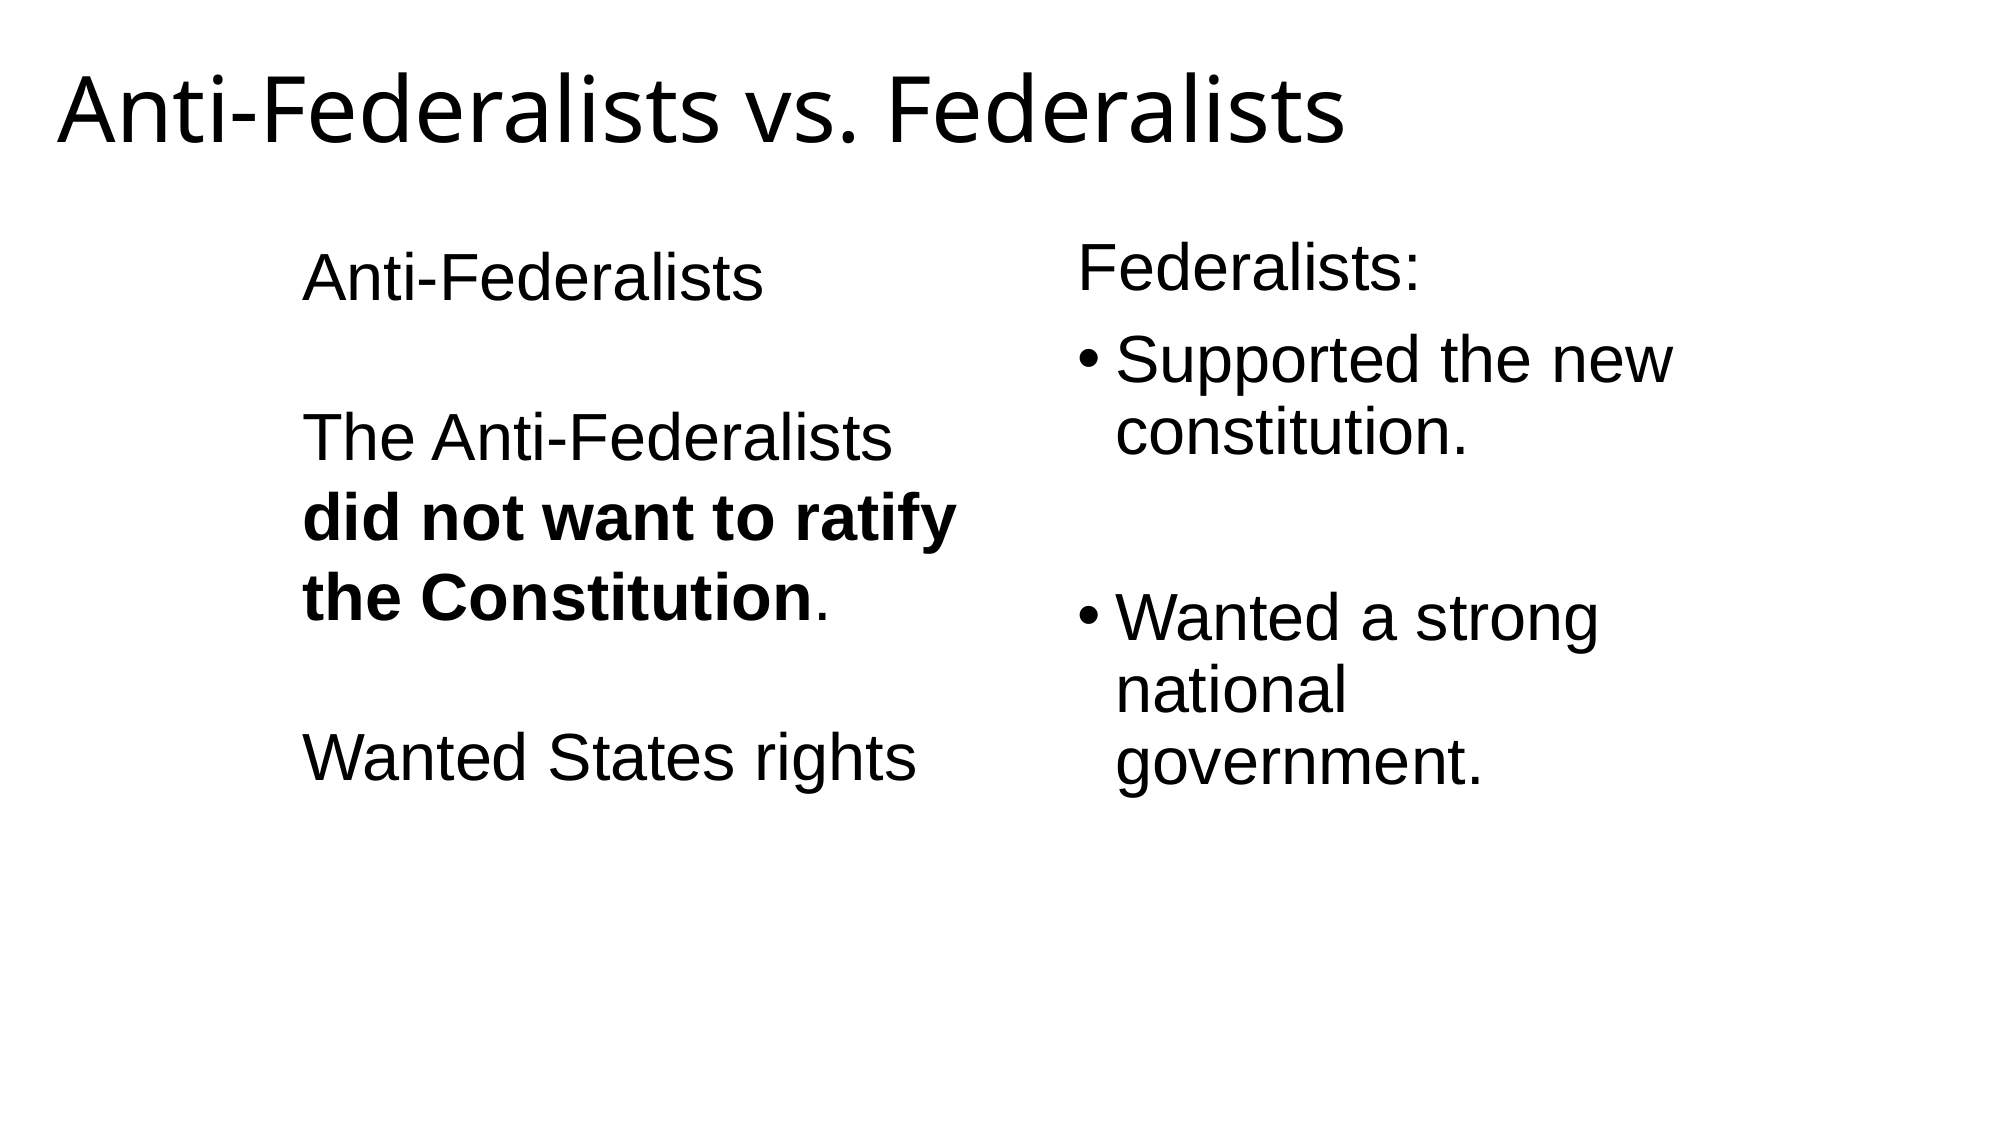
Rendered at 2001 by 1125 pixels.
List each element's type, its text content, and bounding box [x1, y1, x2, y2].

text_box Anti-Federalists The Anti-Federalists did not want to ratify the Constitution. Wanted States rights [287, 226, 1000, 851]
title Anti-Federalists vs. Federalists [42, 37, 1796, 188]
list Federalists: Supported the new constitution. Wanted a strong national government. [1062, 224, 1700, 1038]
